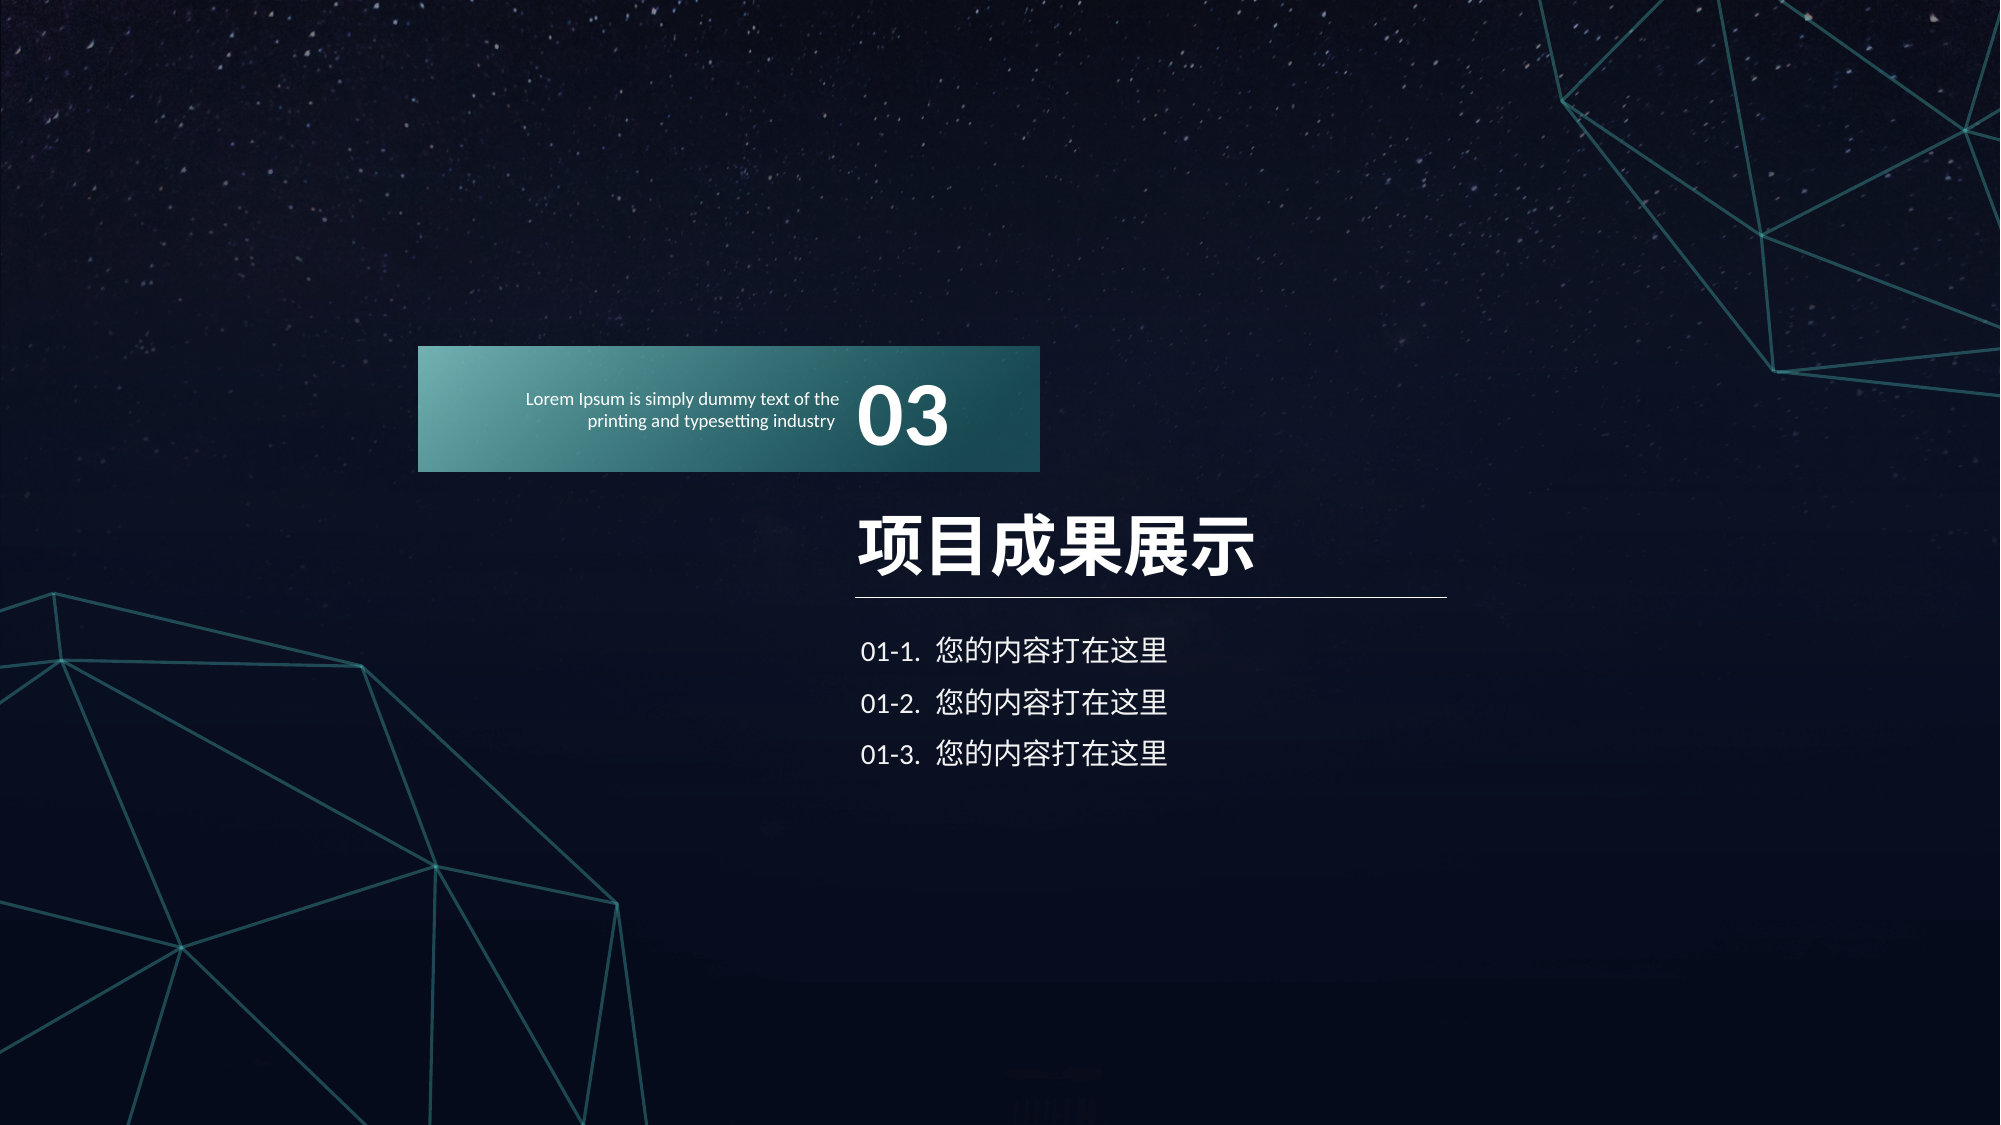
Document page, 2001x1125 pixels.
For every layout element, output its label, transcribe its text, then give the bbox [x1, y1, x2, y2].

text_box 项目成果展示 [842, 495, 1430, 592]
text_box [418, 345, 1040, 473]
text_box 01-2. 您的内容打在这里 [846, 676, 1491, 727]
picture [0, 0, 2000, 1125]
text_box 01-1. 您的内容打在这里 [846, 624, 1491, 675]
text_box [0, 593, 651, 1125]
text_box 01-3. 您的内容打在这里 [846, 727, 1491, 778]
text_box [1523, 0, 2000, 404]
